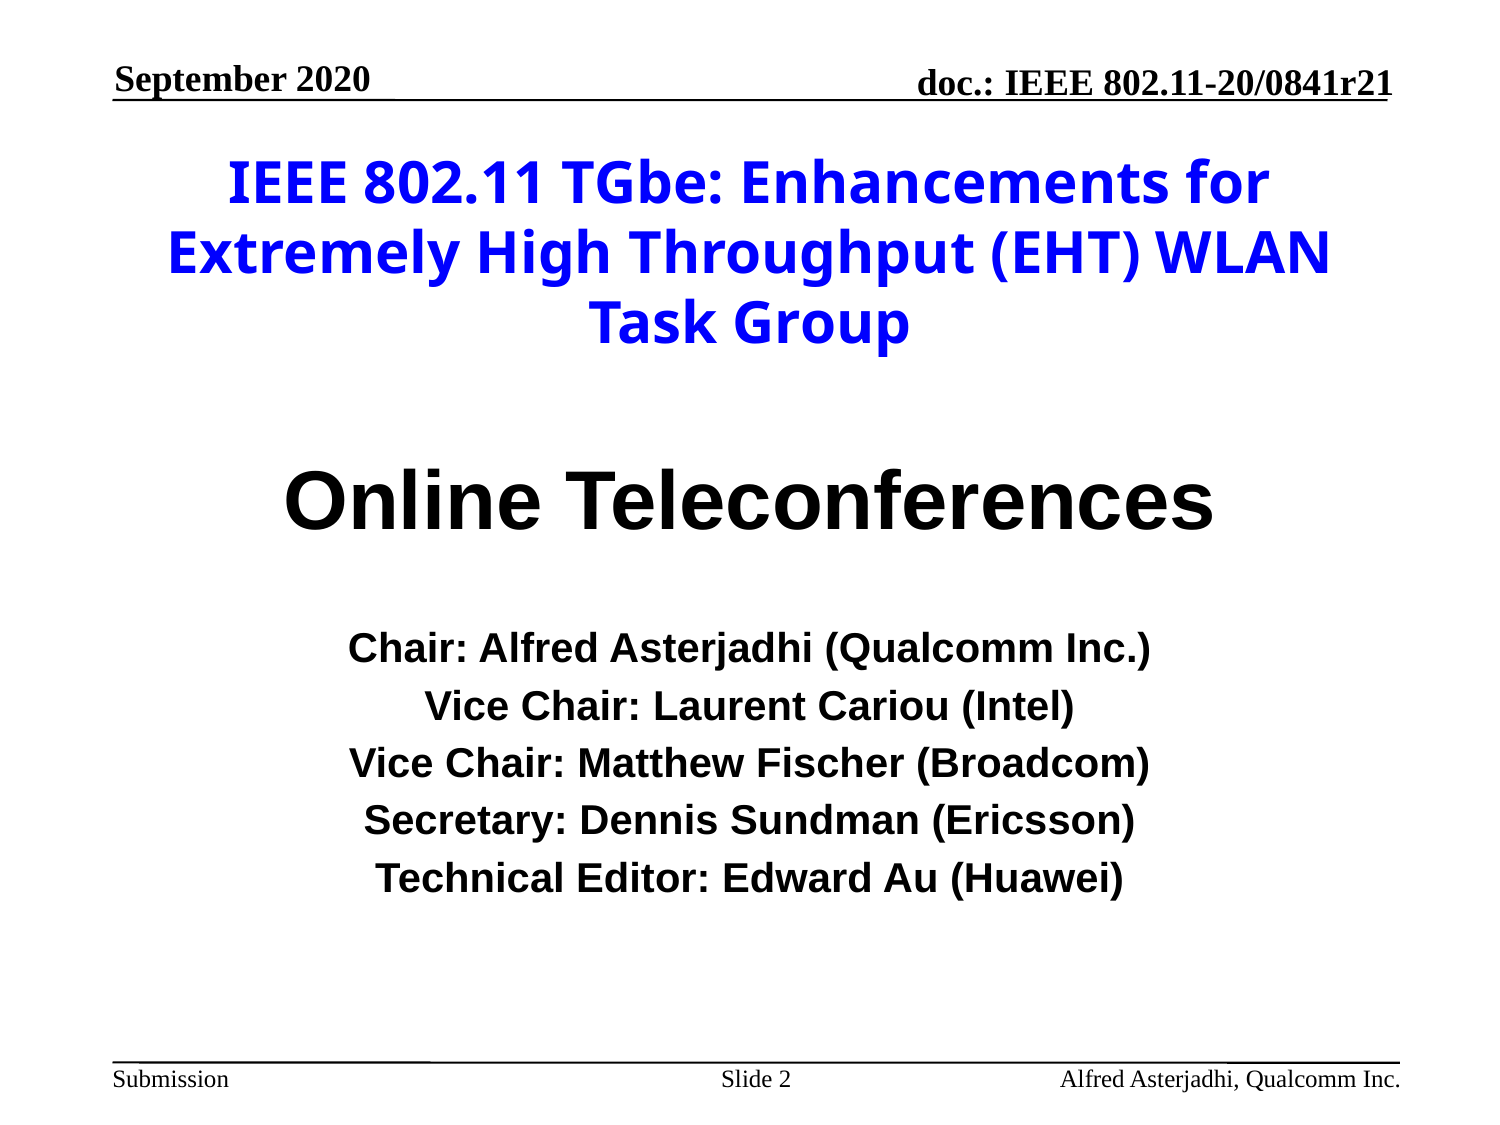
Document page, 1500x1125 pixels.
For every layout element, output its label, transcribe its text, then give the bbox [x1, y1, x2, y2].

slide_number Slide 2 [712, 1061, 800, 1123]
title IEEE 802.11 TGbe: Enhancements for Extremely High Throughput (EHT) WLAN Task Group [112, 112, 1388, 388]
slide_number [114, 54, 493, 100]
list Online Teleconferences Chair: Alfred Asterjadhi (Qualcomm Inc.) Vice Chair: Laurent Cariou (Intel) Vice Chair: Matthew Fischer (Broadcom) Secretary: Dennis Sundman (Ericsson) Technical Editor: Edward Au (Huawei) [112, 449, 1388, 1063]
footer Alfred Asterjadhi, Qualcomm Inc. [878, 1061, 1402, 1093]
